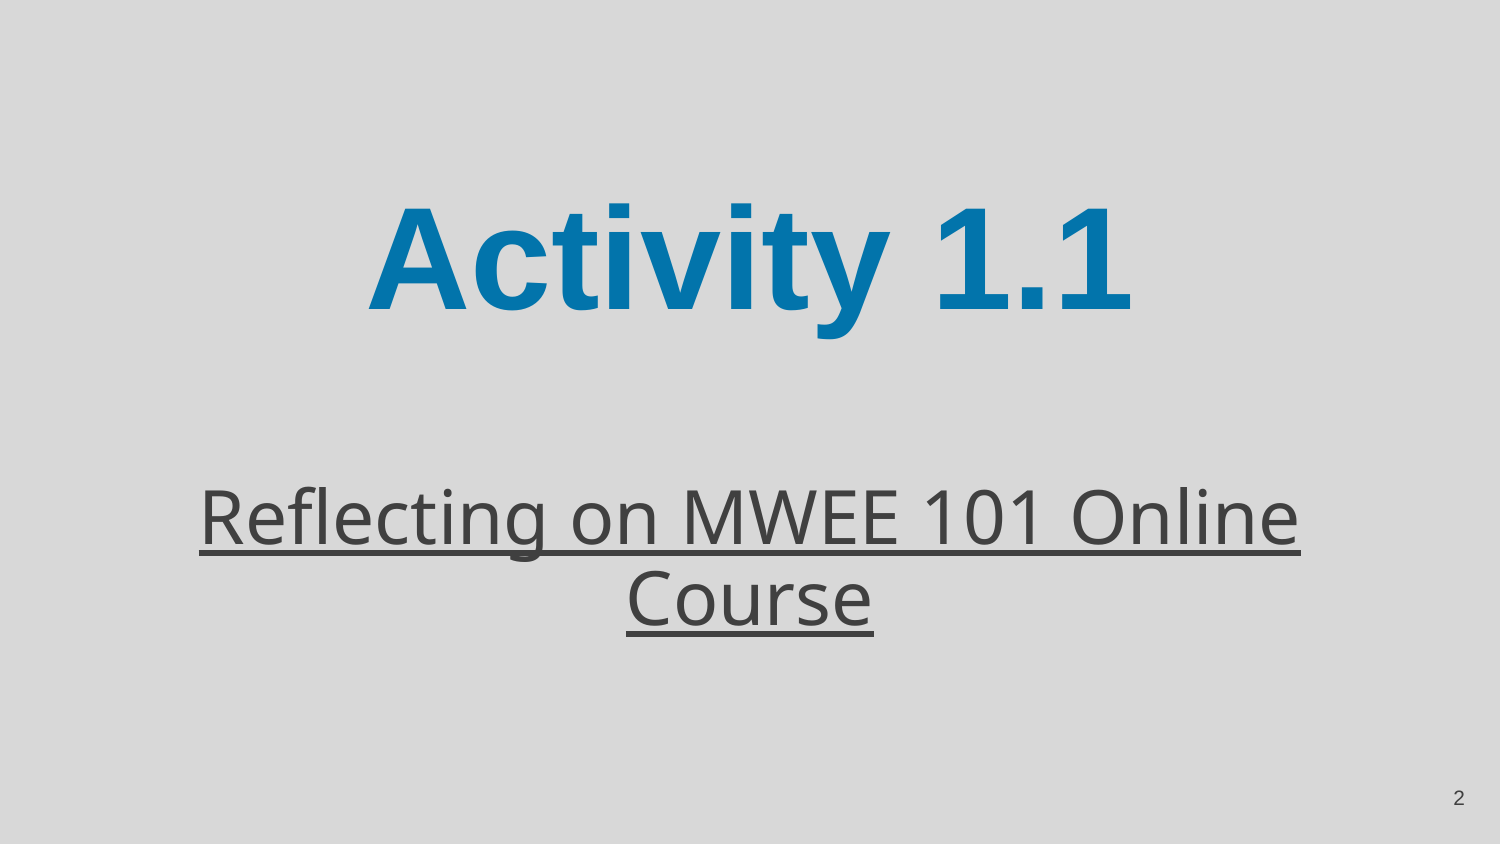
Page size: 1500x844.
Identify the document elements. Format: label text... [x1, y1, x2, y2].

subtitle Reflecting on MWEE 101 Online Course [51, 464, 1449, 771]
slide_number ‹#› [1389, 764, 1480, 830]
title Activity 1.1 [51, 122, 1449, 354]
